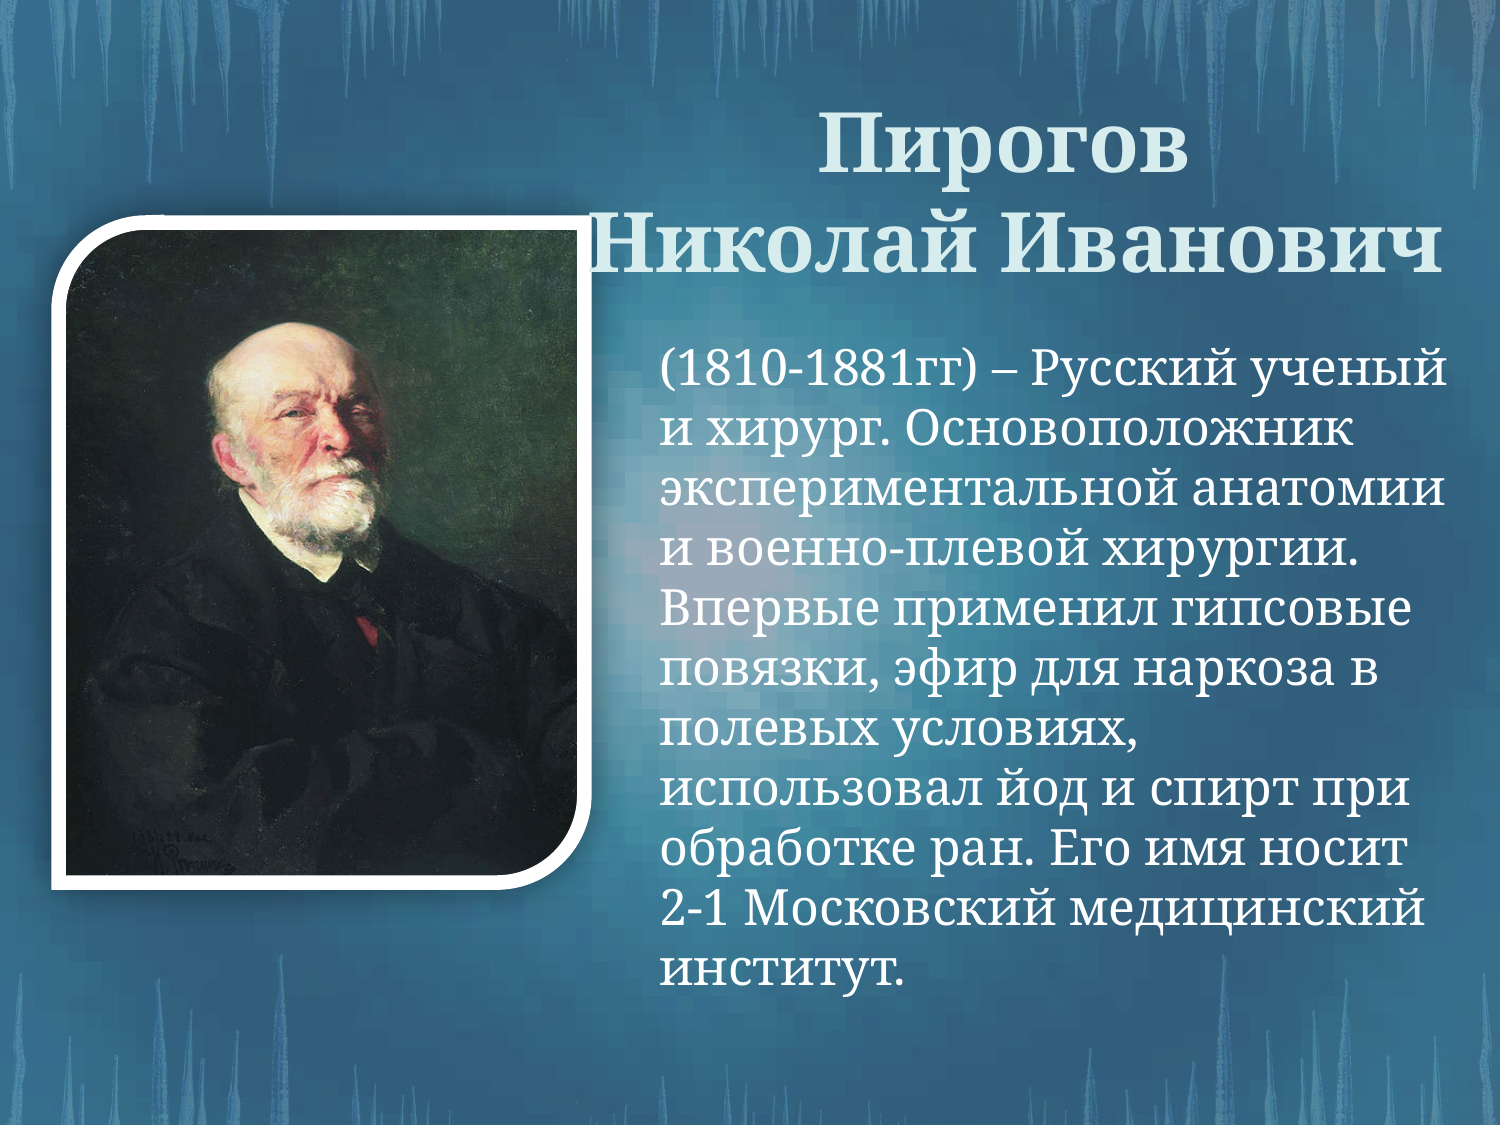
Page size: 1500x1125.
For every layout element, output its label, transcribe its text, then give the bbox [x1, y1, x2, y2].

text_box Пирогов Николай Иванович [550, 81, 1459, 297]
picture [0, 0, 1500, 1125]
text_box (1810-1881гг) – Русский ученый и хирург. Основоположник экспериментальной анатомии и военно-плевой хирургии. Впервые применил гипсовые повязки, эфир для наркоза в полевых условиях, использовал йод и спирт при обработке ран. Его имя носит 2-1 Московский медицинский институт. [644, 328, 1477, 1003]
